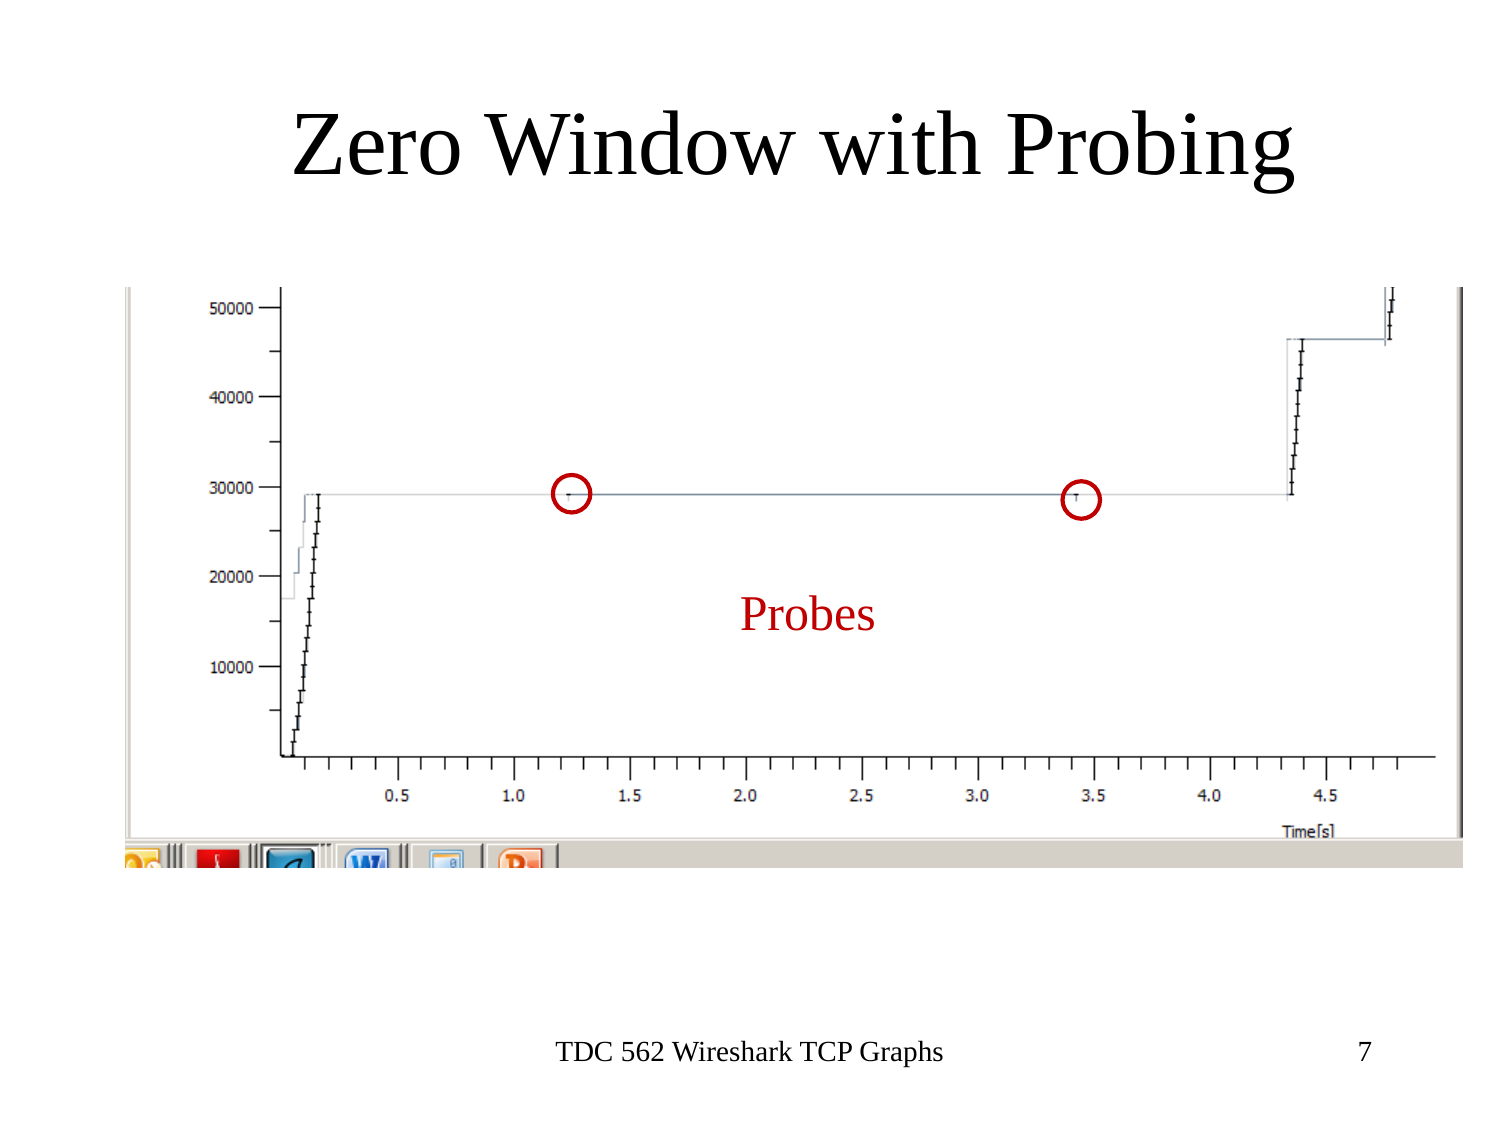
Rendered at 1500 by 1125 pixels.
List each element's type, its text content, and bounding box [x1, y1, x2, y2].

footer TDC 562 Wireshark TCP Graphs [512, 1024, 988, 1101]
picture [124, 287, 1464, 868]
title Zero Window with Probing [200, 75, 1387, 200]
slide_number 7 [1074, 1024, 1388, 1101]
